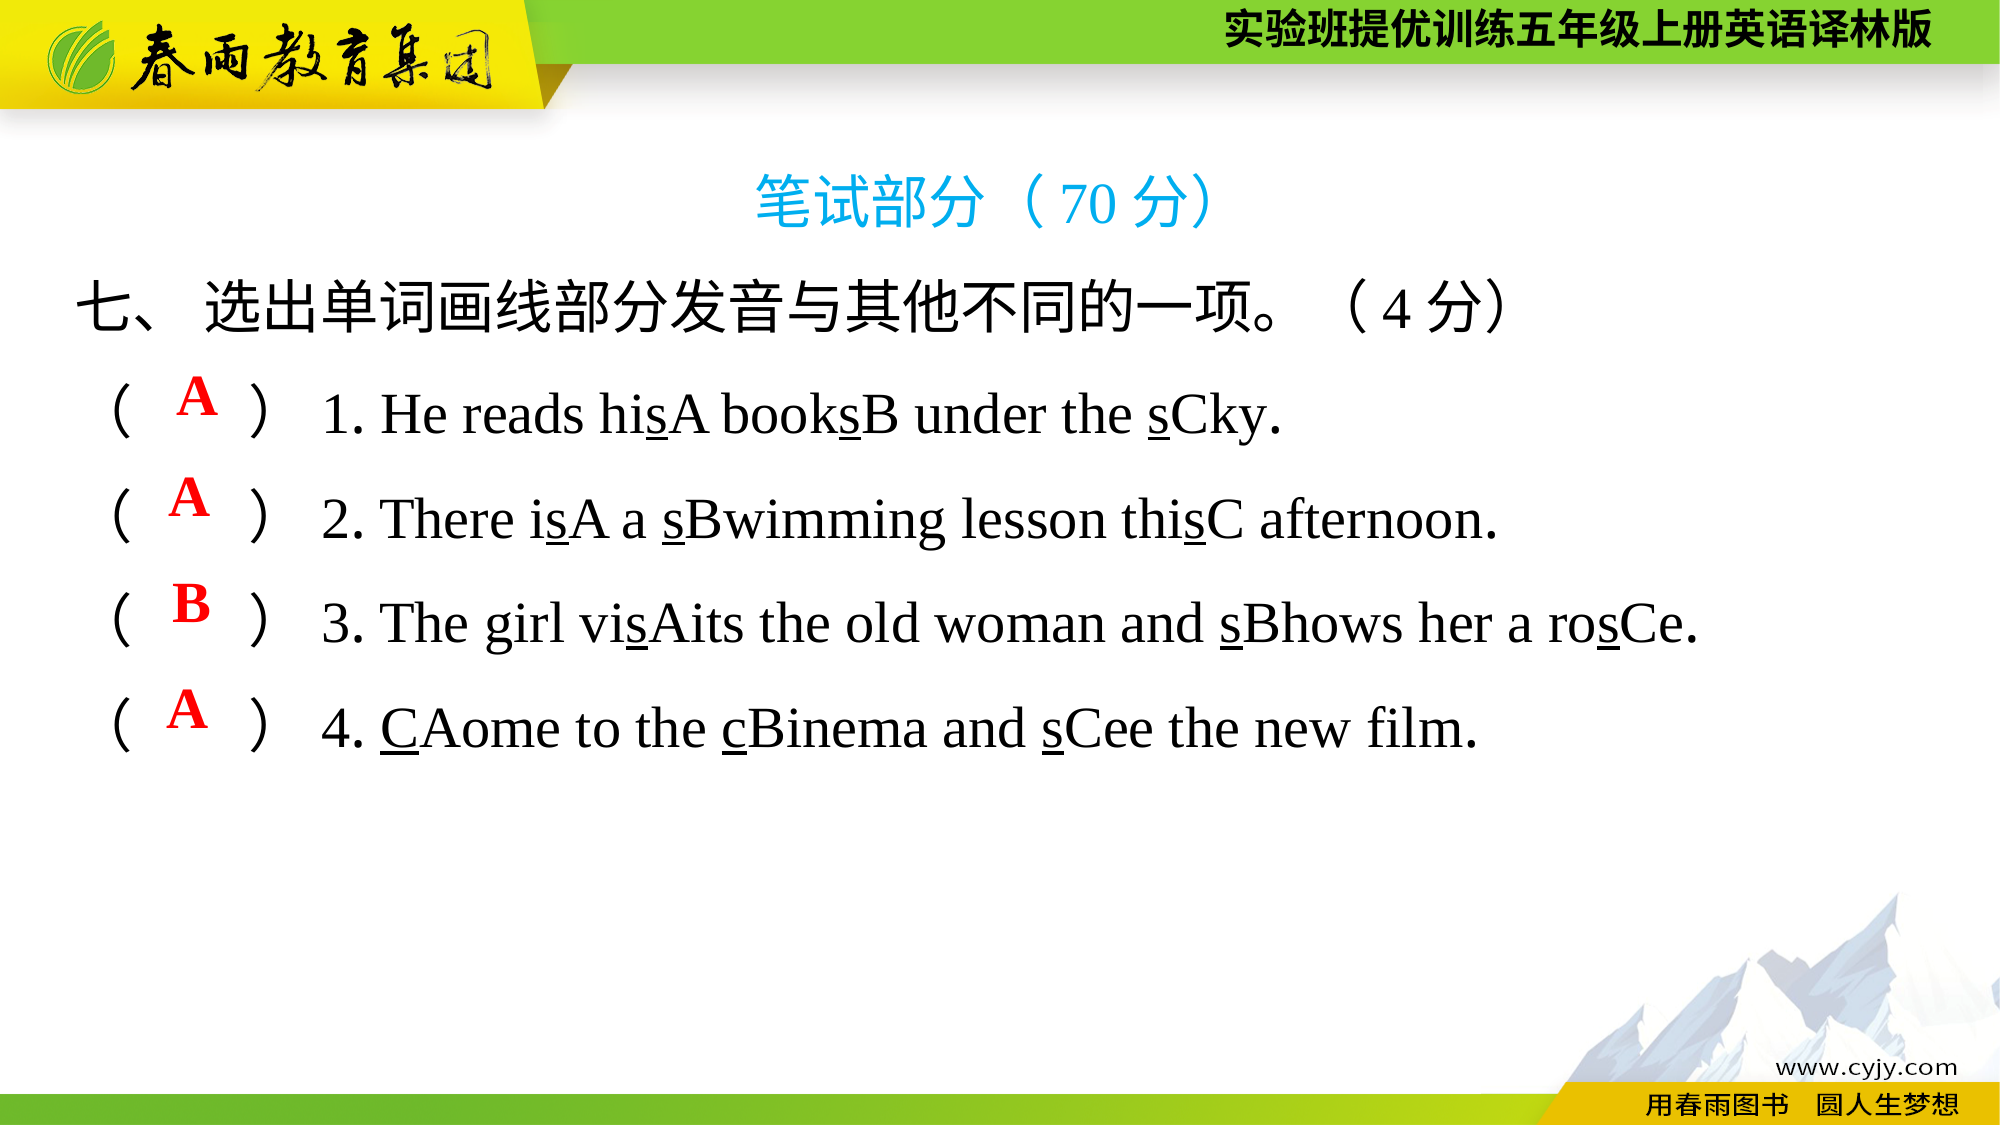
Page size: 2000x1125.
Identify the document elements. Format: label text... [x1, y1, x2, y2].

text_box B [158, 556, 227, 642]
text_box A [161, 349, 234, 435]
text_box A [151, 663, 224, 748]
picture [0, 0, 2000, 1125]
list 笔试部分（70分） 七、 选出单词画线部分发音与其他不同的一项。（4分） （ ）1. He reads hisA booksB under the sCky. （ ）2. There isA a sBwimming lesson thisC afternoon. （ ）3. The girl visAits the old woman and sBhows her a rosCe. （ ）4. CAome to the cBinema and sCee the new film. [59, 122, 1944, 761]
text_box A [153, 450, 226, 536]
